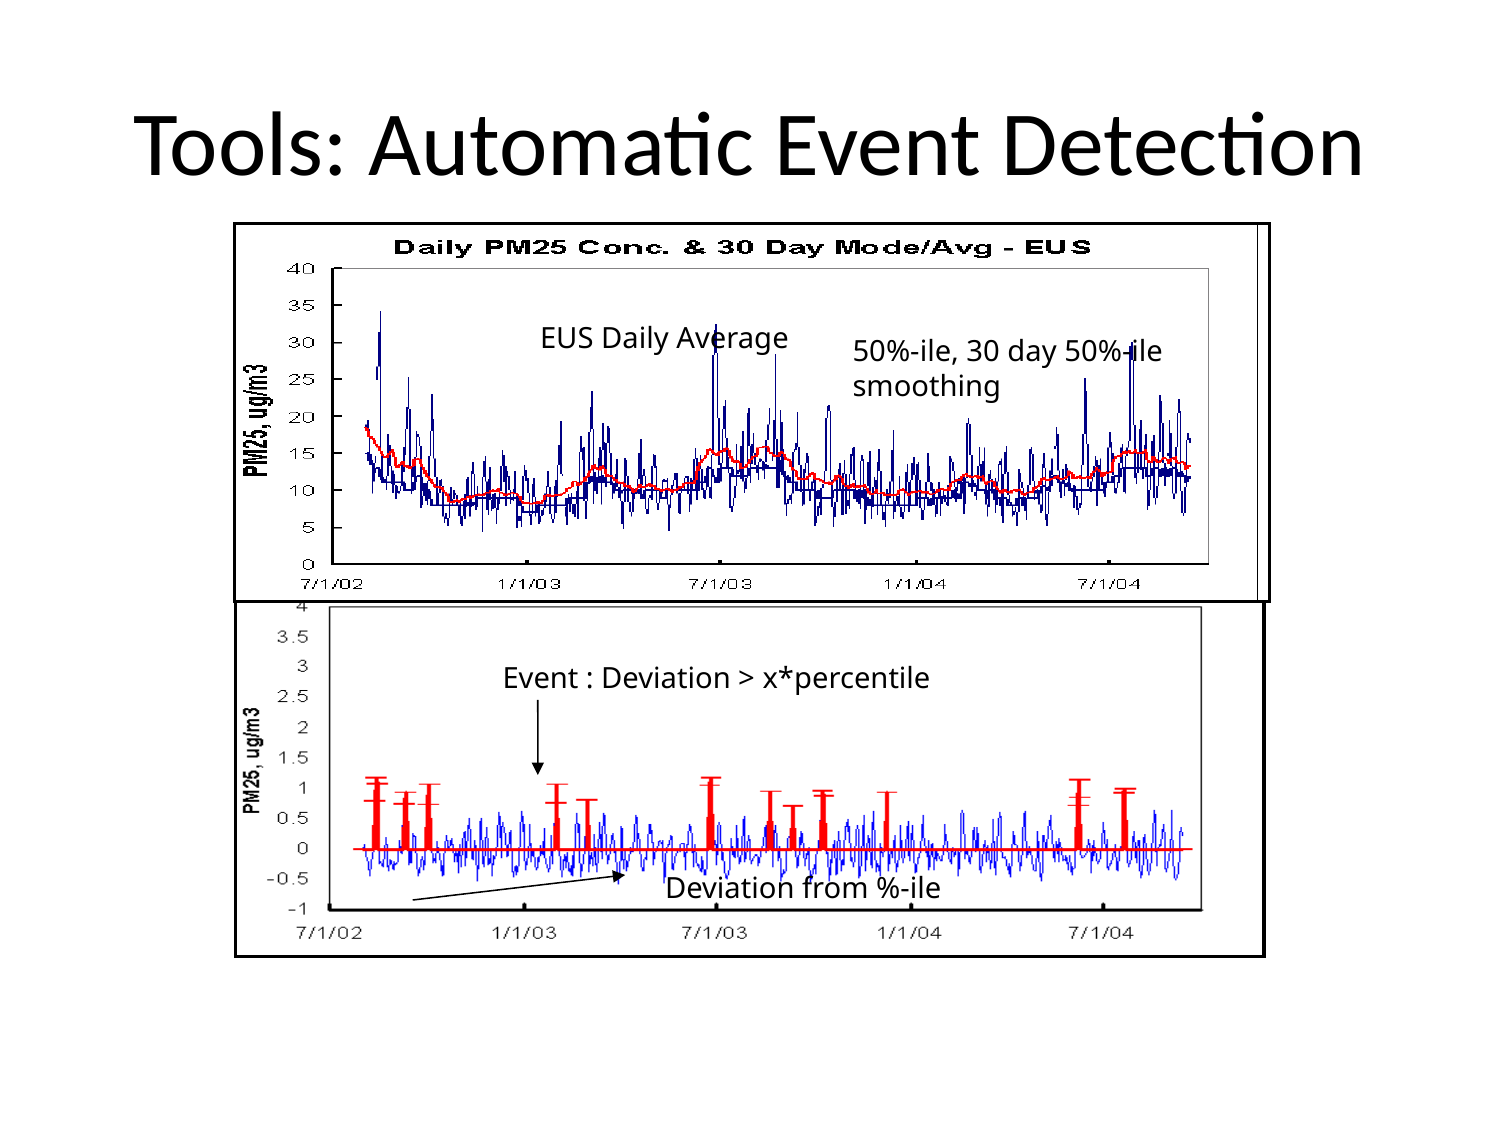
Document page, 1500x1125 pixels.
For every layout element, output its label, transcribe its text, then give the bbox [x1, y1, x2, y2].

picture [235, 224, 1269, 956]
title Tools: Automatic Event Detection [75, 45, 1425, 233]
